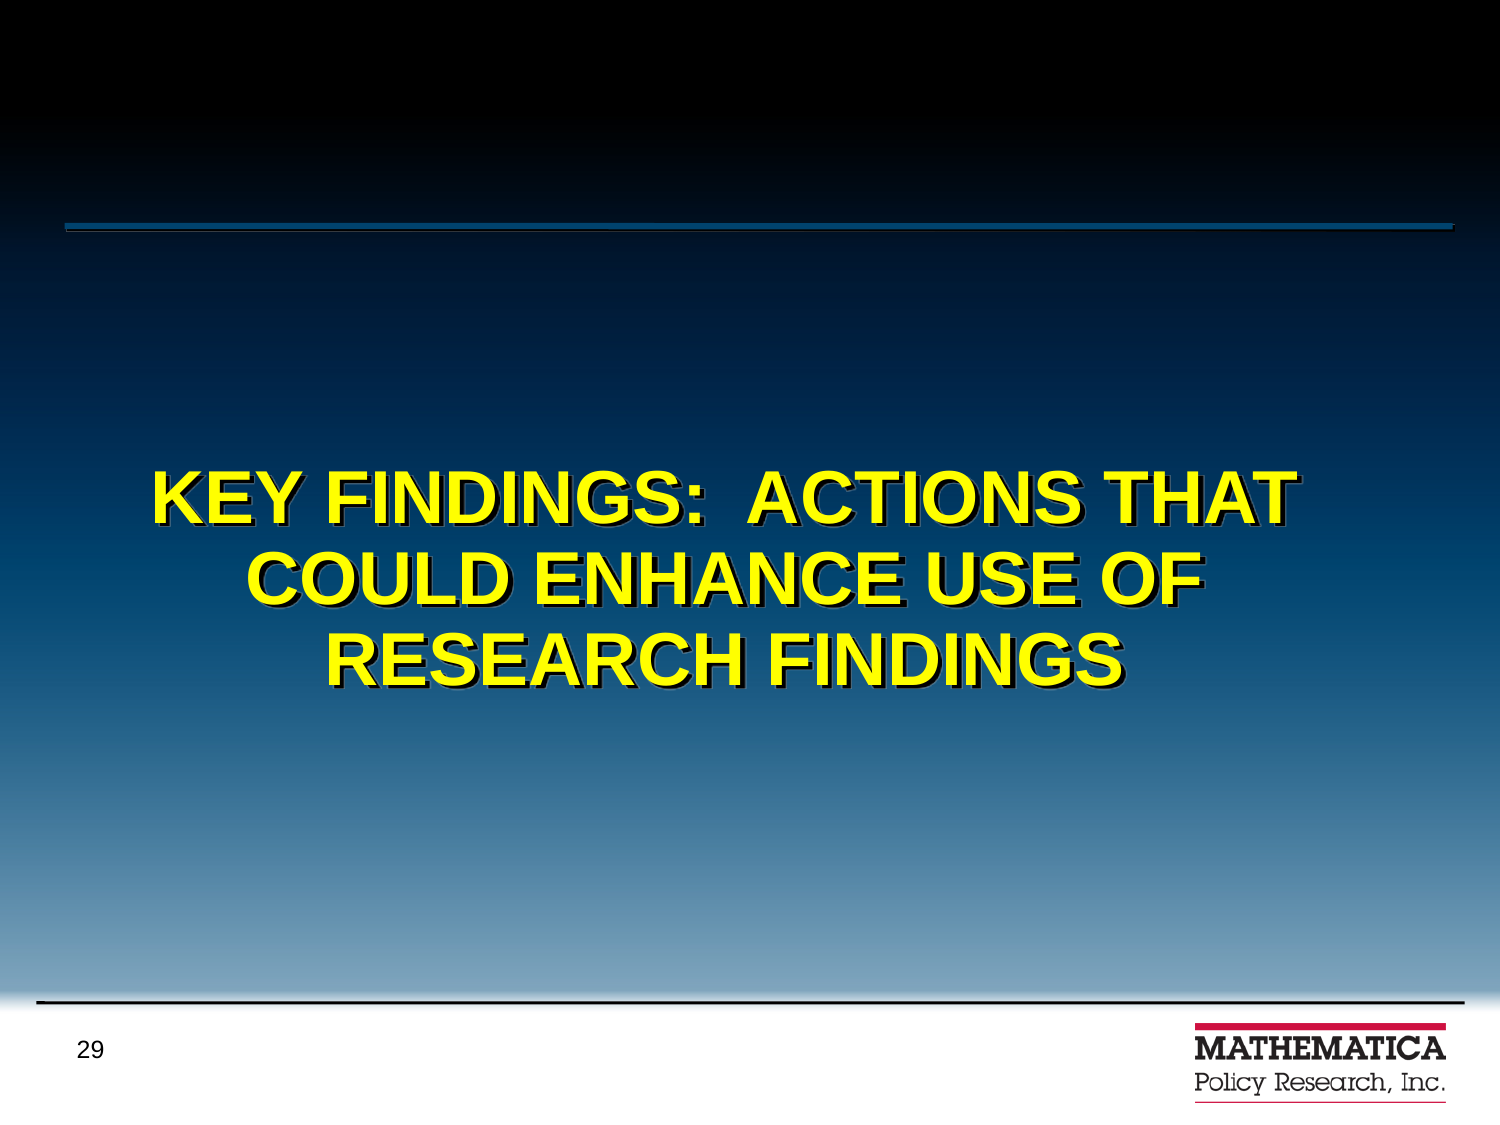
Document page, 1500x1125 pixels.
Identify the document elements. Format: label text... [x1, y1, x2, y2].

text_box [56, 228, 1443, 243]
text_box [56, 39, 1443, 228]
list KEY FINDINGS: ACTIONS THAT COULD ENHANCE USE OF RESEARCH FINDINGS [48, 273, 1402, 950]
picture [0, 0, 1500, 1125]
